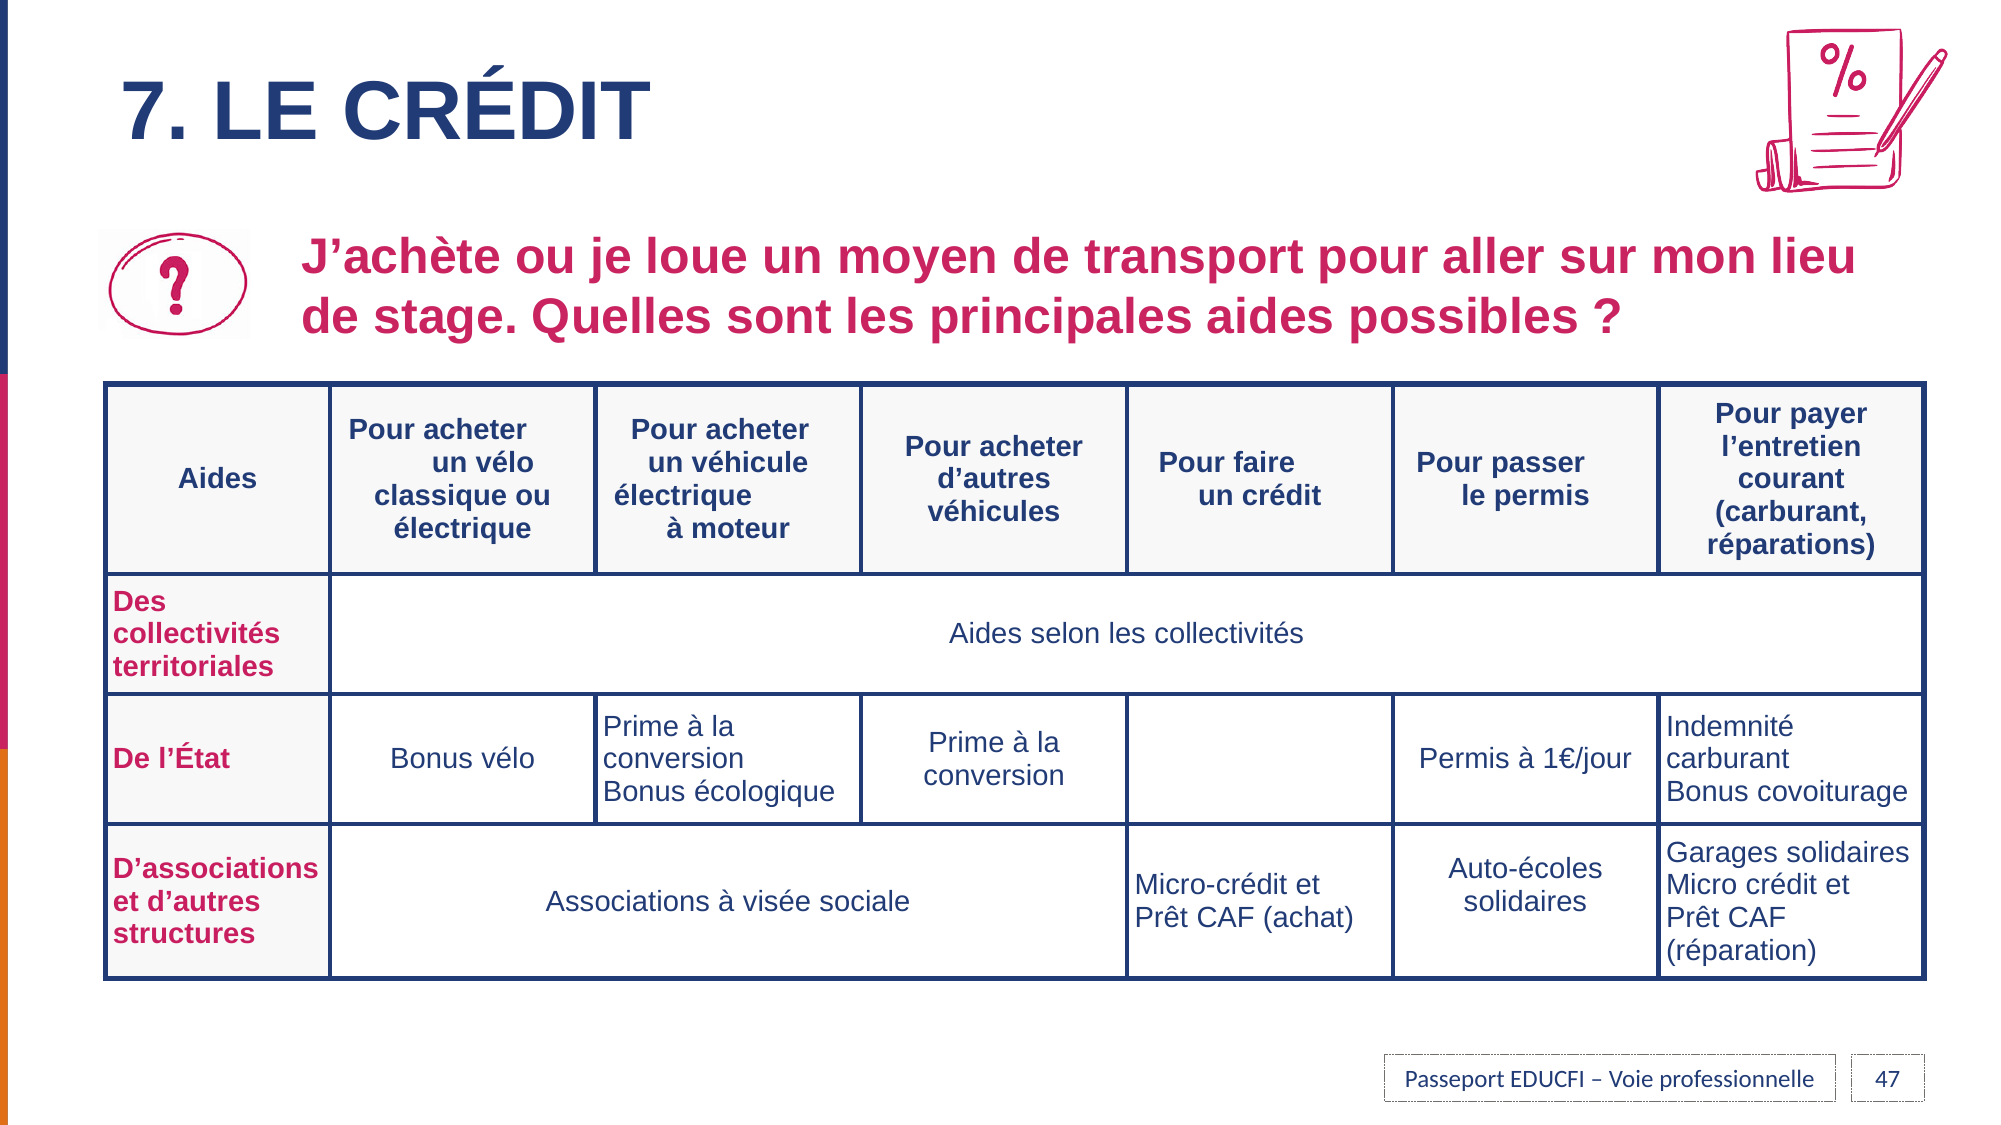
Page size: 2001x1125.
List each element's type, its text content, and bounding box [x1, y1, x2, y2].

table_header Pour acheter un vélo classique ou électrique [332, 387, 593, 572]
picture [0, 0, 8, 1125]
table_cell Associations à visée sociale [332, 826, 1125, 976]
table_cell Prime à la conversion [863, 696, 1125, 822]
table_cell De l’État [108, 696, 328, 822]
table_cell D’associations et d’autres structures [108, 826, 328, 976]
table_header Pour faire un crédit [1129, 387, 1391, 572]
table_cell Micro-crédit et Prêt CAF (achat) [1129, 826, 1391, 976]
table_header Pour acheter d’autres véhicules [863, 387, 1125, 572]
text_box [98, 216, 1925, 353]
table_header Pour acheter un véhicule électrique à moteur [598, 387, 859, 572]
table_cell Garages solidaires Micro crédit et Prêt CAF (réparation) [1661, 826, 1921, 976]
footer Passeport EDUCFI – Voie professionnelle [1384, 1054, 1836, 1102]
picture [1751, 10, 1952, 211]
slide_number 47 [1851, 1054, 1925, 1102]
title 7. LE CRÉDIT [105, 59, 1751, 166]
table_cell Aides selon les collectivités [332, 576, 1921, 692]
table_cell Indemnité carburant Bonus covoiturage [1661, 696, 1921, 822]
table_header Aides [108, 387, 328, 572]
table_header Pour payer l’entretien courant (carburant, réparations) [1661, 387, 1921, 572]
table_cell Bonus vélo [332, 696, 593, 822]
table_header Pour passer le permis [1395, 387, 1656, 572]
table_cell Auto-écoles solidaires [1395, 826, 1656, 976]
table_cell Des collectivités territoriales [108, 576, 328, 692]
table_cell Prime à la conversion Bonus écologique [598, 696, 859, 822]
table_cell [1129, 696, 1391, 822]
table_cell Permis à 1€/jour [1395, 696, 1656, 822]
